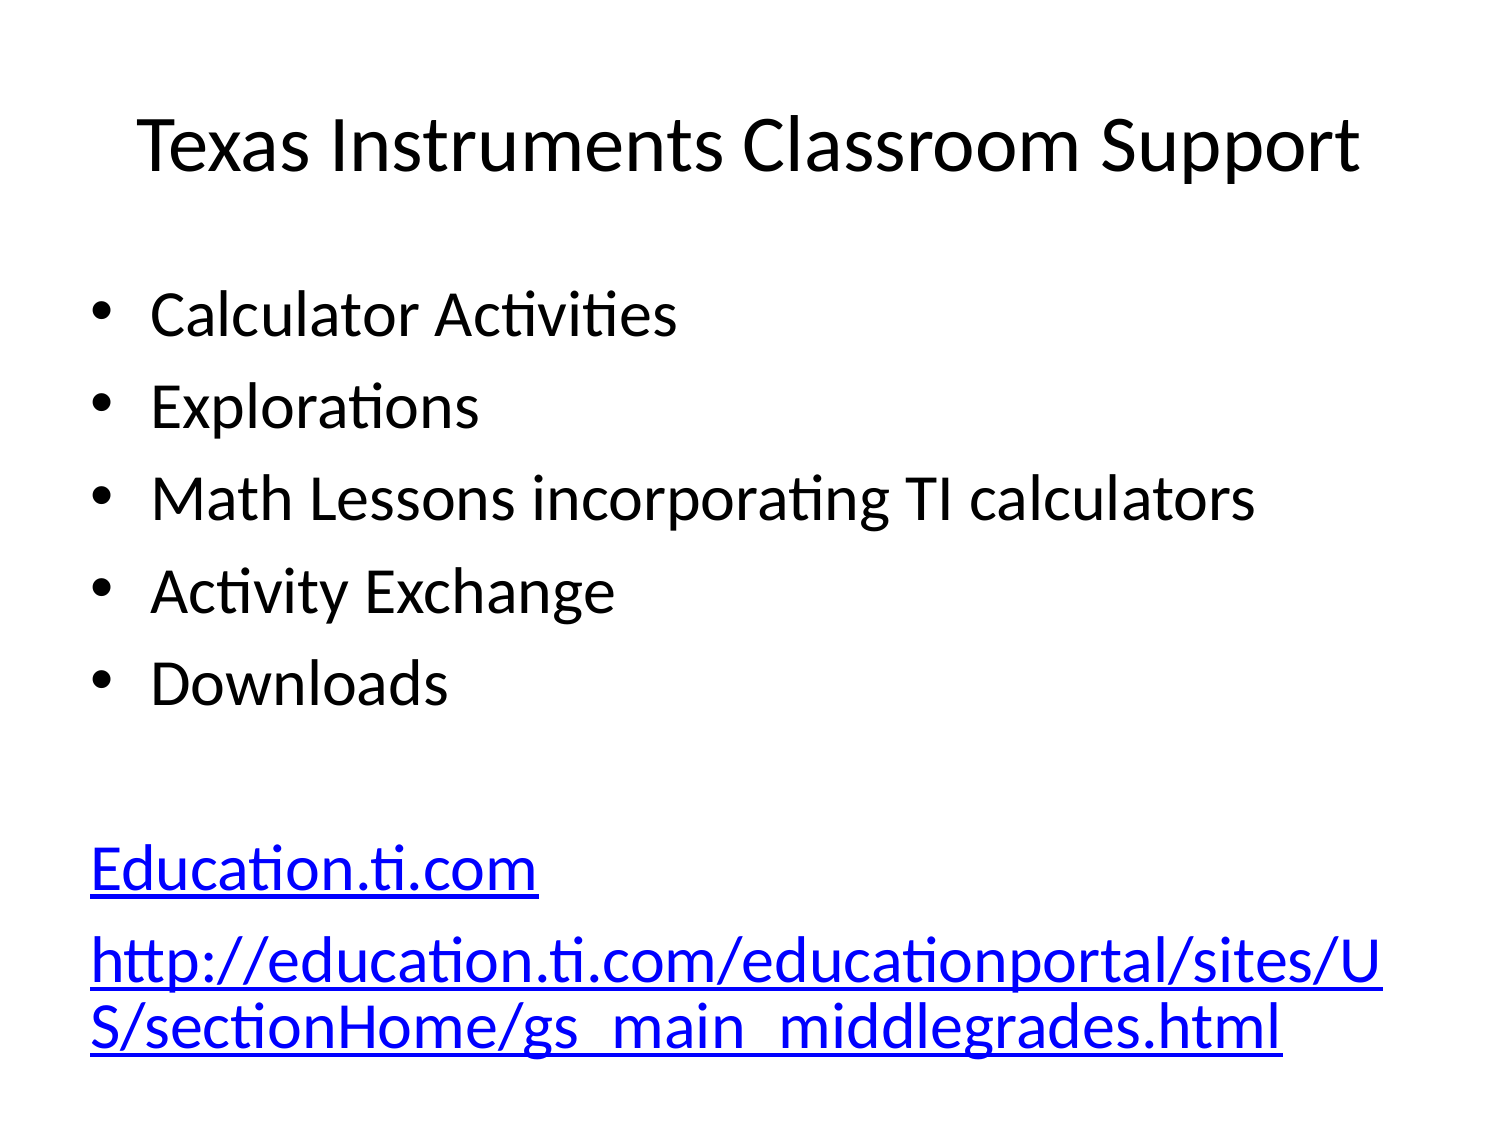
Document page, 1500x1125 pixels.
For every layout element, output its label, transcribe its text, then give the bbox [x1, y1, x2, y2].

title Texas Instruments Classroom Support [75, 45, 1425, 233]
list Calculator Activities Explorations Math Lessons incorporating TI calculators Activity Exchange Downloads Education.ti.com http://education.ti.com/educationportal/sites/US/sectionHome/gs_main_middlegrades.html [75, 262, 1425, 1005]
